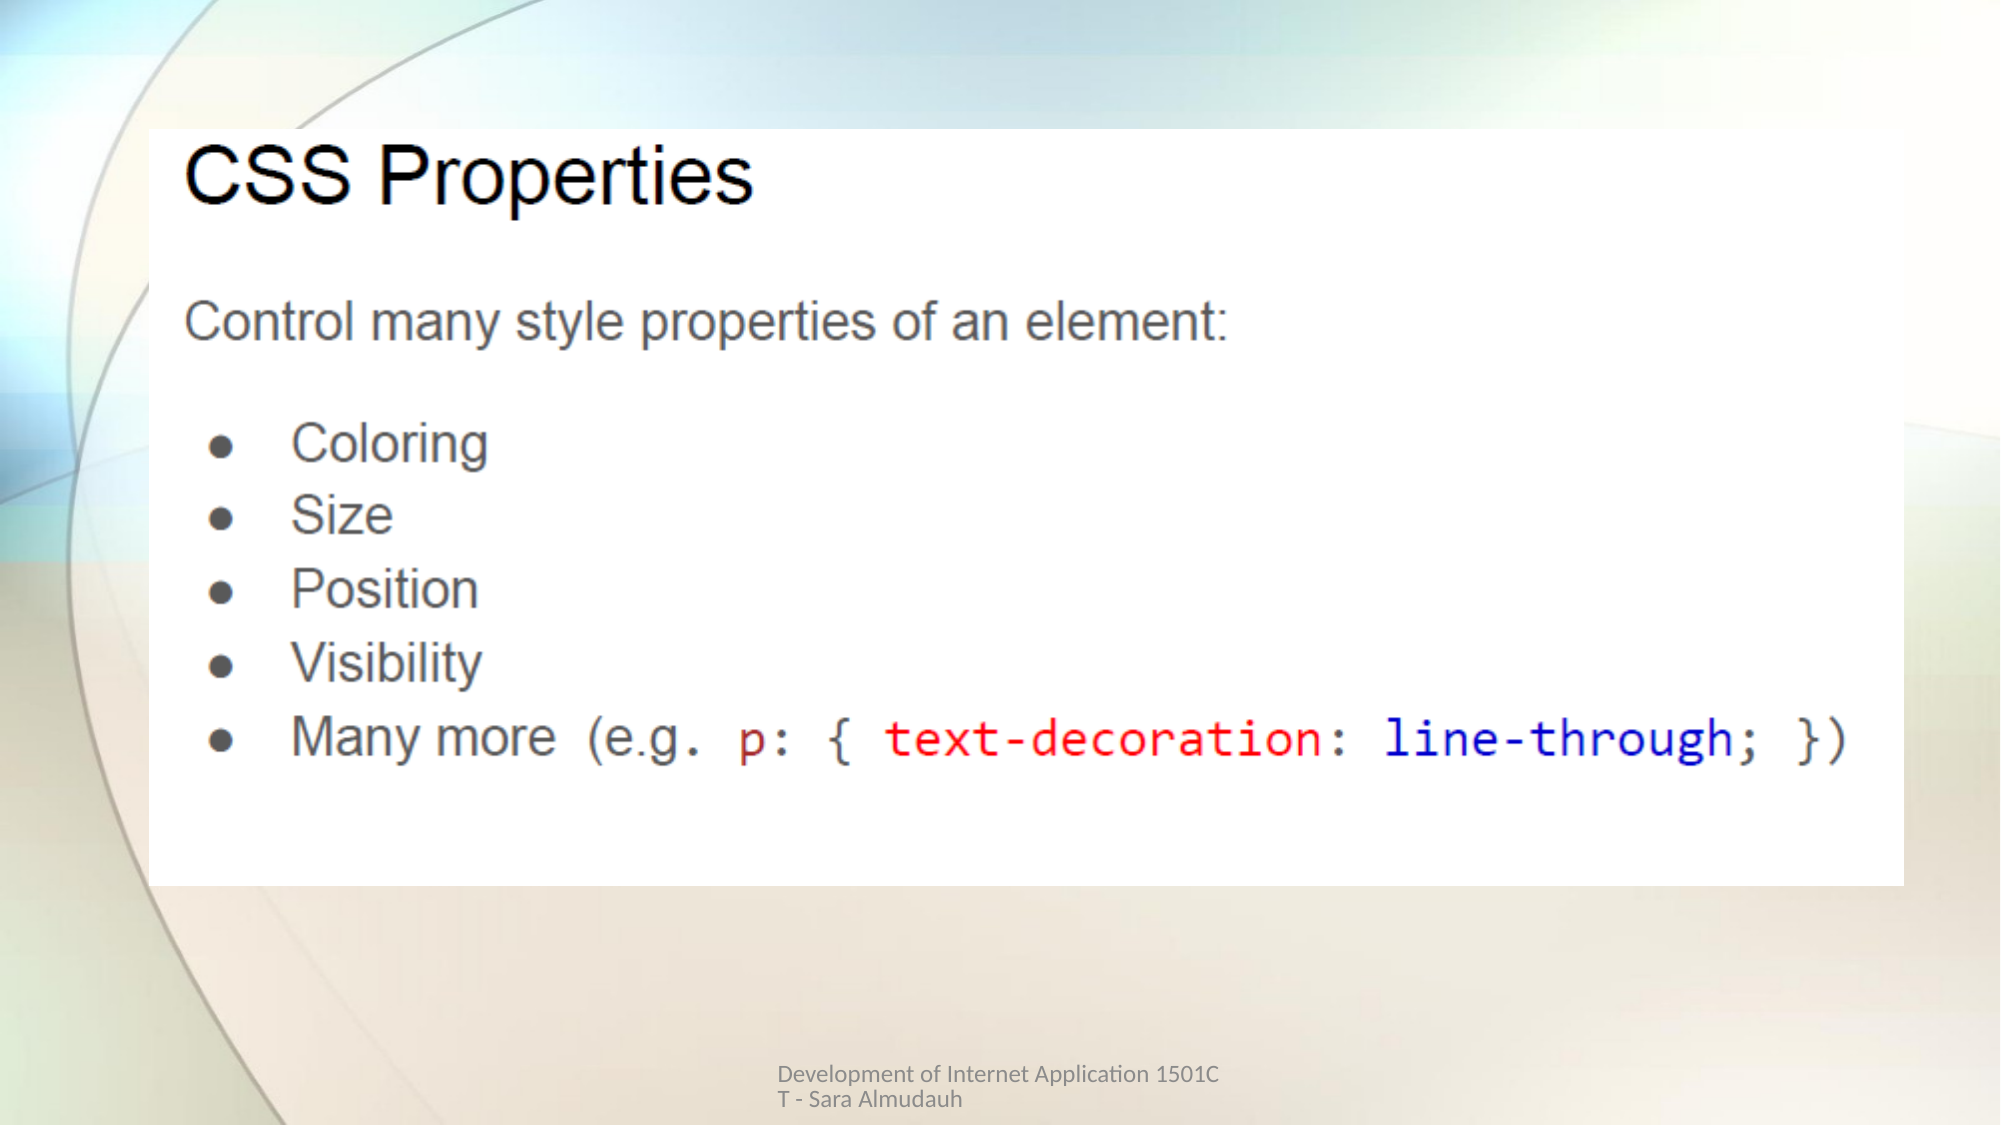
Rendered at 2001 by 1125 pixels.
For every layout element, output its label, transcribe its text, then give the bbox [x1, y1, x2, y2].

picture [0, 0, 2001, 1125]
footer Development of Internet Application 1501CT - Sara Almudauh [762, 1042, 1238, 1103]
